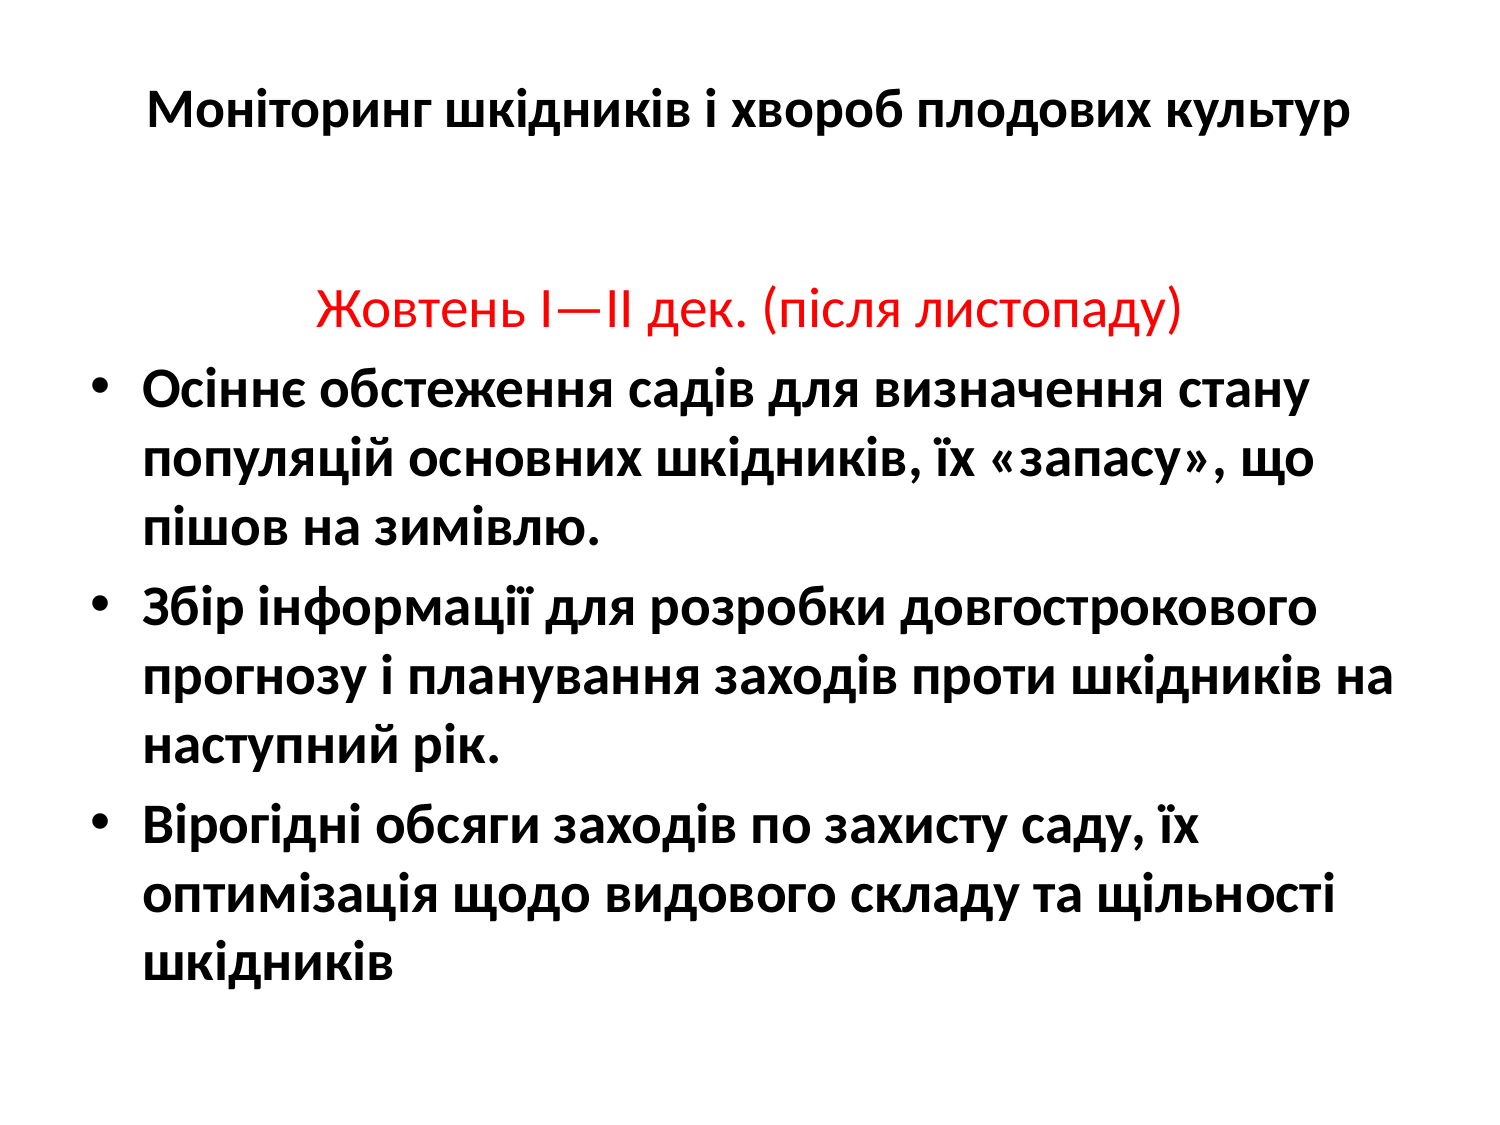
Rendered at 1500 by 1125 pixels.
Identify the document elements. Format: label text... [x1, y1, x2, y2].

title Моніторинг шкідників і хвороб плодових культур [75, 45, 1425, 233]
list Жовтень І—II дек. (після листопаду) Осіннє обстеження садів для визначення стану популяцій основних шкідників, їх «запасу», що пішов на зимівлю. Збір інформації для розробки довгострокового прогнозу і планування заходів проти шкідників на наступний рік. Вірогідні обсяги заходів по захисту саду, їх оптимізація щодо видового складу та щільності шкідників [75, 262, 1425, 1005]
